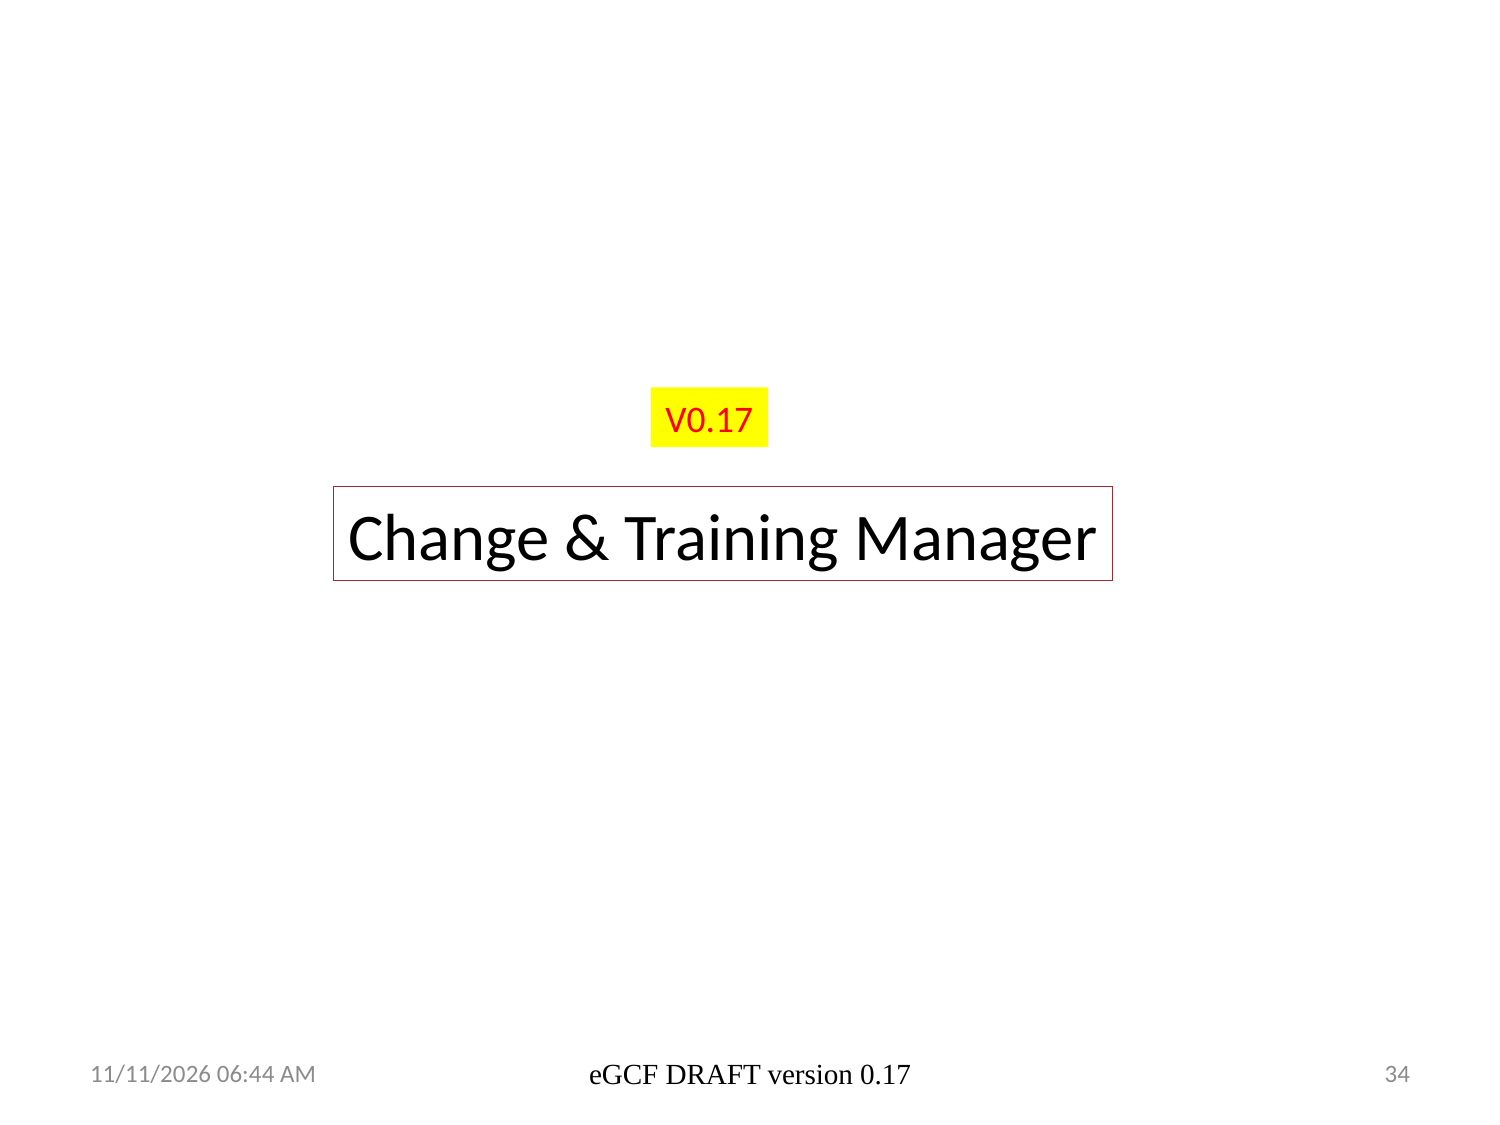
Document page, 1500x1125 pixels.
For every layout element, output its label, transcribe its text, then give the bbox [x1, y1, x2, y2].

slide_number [75, 1042, 425, 1103]
slide_number 34 [1074, 1042, 1425, 1103]
text_box Change & Training Manager [333, 486, 1113, 581]
text_box V0.17 [650, 387, 769, 448]
footer eGCF DRAFT version 0.17 [512, 1042, 988, 1103]
